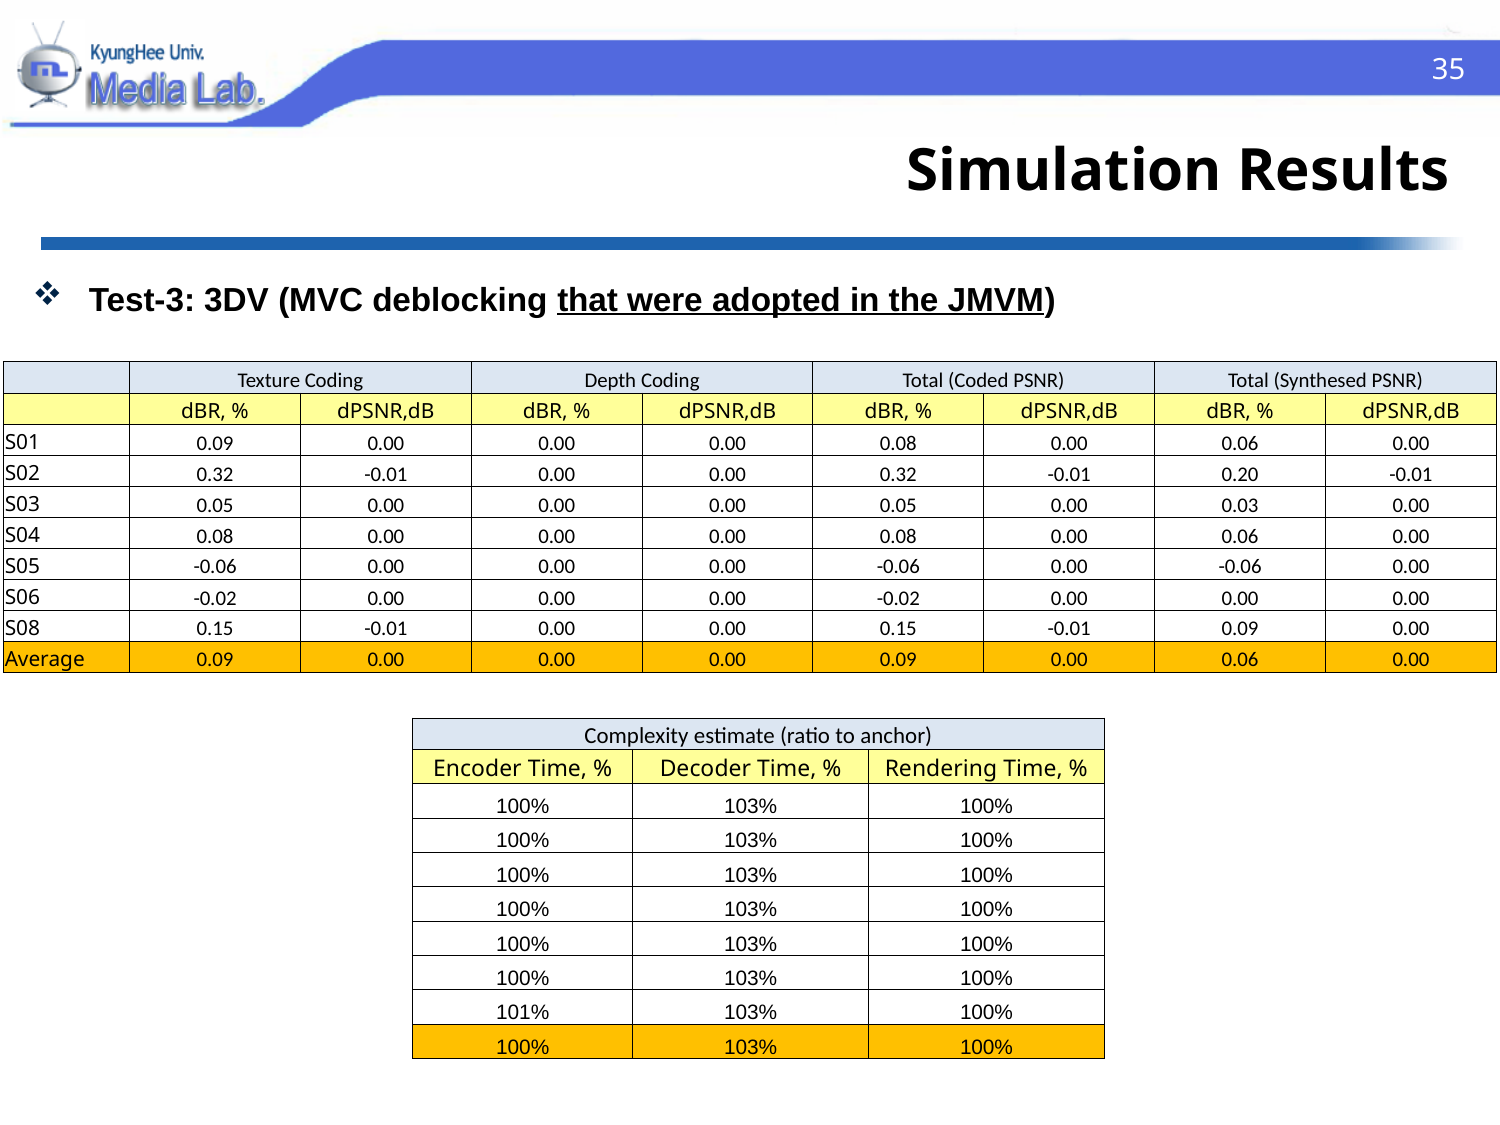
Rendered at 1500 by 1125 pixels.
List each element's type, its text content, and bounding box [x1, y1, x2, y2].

picture [0, 0, 1500, 138]
table_cell -0.02 [130, 580, 300, 610]
table_cell -0.01 [301, 611, 471, 641]
table_cell 0.00 [984, 487, 1154, 517]
table_cell 0.00 [643, 456, 812, 486]
table_cell 0.00 [301, 642, 471, 672]
table_cell 103% [633, 784, 868, 818]
table_cell -0.06 [130, 549, 300, 579]
table_header Depth Coding [472, 362, 812, 393]
table_cell 0.00 [984, 580, 1154, 610]
table_cell dPSNR,dB [301, 394, 471, 424]
table_cell Encoder Time, % [413, 750, 632, 783]
table_cell 0.09 [130, 642, 300, 672]
table_cell -0.01 [1326, 456, 1496, 486]
table_cell -0.01 [301, 456, 471, 486]
table_cell 101% [413, 990, 632, 1024]
table_cell 0.00 [1326, 642, 1496, 672]
table_cell 0.00 [1326, 518, 1496, 548]
table_header Complexity estimate (ratio to anchor) [413, 719, 1104, 749]
table_cell 0.00 [1326, 487, 1496, 517]
table_header [4, 362, 129, 393]
table_cell dBR, % [130, 394, 300, 424]
table_cell 0.00 [984, 425, 1154, 455]
table_cell 0.06 [1155, 518, 1325, 548]
table_cell dBR, % [472, 394, 642, 424]
table_cell 0.00 [301, 580, 471, 610]
table_cell 100% [869, 922, 1104, 955]
table_cell Decoder Time, % [633, 750, 868, 783]
table_cell 0.03 [1155, 487, 1325, 517]
table_cell 0.20 [1155, 456, 1325, 486]
table_cell 0.00 [301, 425, 471, 455]
table_cell -0.06 [813, 549, 983, 579]
table_cell 0.32 [813, 456, 983, 486]
table_header Texture Coding [130, 362, 471, 393]
table_cell 0.15 [813, 611, 983, 641]
table_cell 0.00 [301, 518, 471, 548]
table_cell 103% [633, 819, 868, 852]
table_cell dBR, % [1155, 394, 1325, 424]
table_cell S02 [4, 456, 129, 486]
table_cell 100% [869, 956, 1104, 989]
table_cell 0.00 [984, 518, 1154, 548]
table_cell dPSNR,dB [984, 394, 1154, 424]
table_cell -0.06 [1155, 549, 1325, 579]
table_cell 103% [633, 922, 868, 955]
table_cell 0.05 [813, 487, 983, 517]
table_cell 100% [413, 922, 632, 955]
table_cell 0.00 [472, 456, 642, 486]
table_cell Average [4, 642, 129, 672]
table_cell 103% [633, 887, 868, 921]
table_cell 0.00 [643, 549, 812, 579]
table_cell 0.00 [301, 549, 471, 579]
table_cell 0.32 [130, 456, 300, 486]
picture [41, 237, 1500, 250]
table_cell 0.00 [472, 487, 642, 517]
table_cell 100% [413, 956, 632, 989]
table_cell S01 [4, 425, 129, 455]
table_cell S05 [4, 549, 129, 579]
table_cell 0.09 [130, 425, 300, 455]
table_cell 0.00 [472, 425, 642, 455]
table_cell 0.00 [1155, 580, 1325, 610]
table_cell 100% [413, 1025, 632, 1058]
table_cell -0.01 [984, 611, 1154, 641]
table_cell 0.00 [472, 642, 642, 672]
table_cell 0.00 [301, 487, 471, 517]
table_cell 100% [869, 784, 1104, 818]
table_cell 0.00 [472, 611, 642, 641]
table_cell -0.01 [984, 456, 1154, 486]
table_cell 0.00 [643, 611, 812, 641]
table_cell 0.00 [472, 549, 642, 579]
table_cell 0.09 [1155, 611, 1325, 641]
table_cell 0.00 [643, 425, 812, 455]
table_cell 100% [869, 990, 1104, 1024]
table_cell [4, 394, 129, 424]
table_cell 100% [413, 819, 632, 852]
table_cell S03 [4, 487, 129, 517]
table_header Total (Synthesed PSNR) [1155, 362, 1496, 393]
list Test-3: 3DV (MVC deblocking that were adopted in the JMVM) [17, 262, 1483, 361]
table_cell 0.05 [130, 487, 300, 517]
table_cell 0.00 [1326, 549, 1496, 579]
table_cell 0.00 [472, 580, 642, 610]
slide_number 35 [1403, 42, 1481, 93]
table_cell 100% [869, 853, 1104, 886]
table_cell 0.08 [813, 518, 983, 548]
table_cell 103% [633, 853, 868, 886]
table_cell 103% [633, 990, 868, 1024]
table_cell 0.00 [984, 549, 1154, 579]
table_cell S04 [4, 518, 129, 548]
list Test-3: 3DV (MVC deblocking that were adopted in the JMVM) [17, 673, 1483, 1107]
table_cell 100% [413, 853, 632, 886]
title Simulation Results [312, 101, 1465, 233]
table_cell 103% [633, 1025, 868, 1058]
table_cell 100% [869, 887, 1104, 921]
table_cell 0.00 [1326, 611, 1496, 641]
table_header Total (Coded PSNR) [813, 362, 1154, 393]
table_cell dPSNR,dB [1326, 394, 1496, 424]
table_cell 100% [413, 784, 632, 818]
table_cell S08 [4, 611, 129, 641]
table_cell 100% [869, 1025, 1104, 1058]
table_cell 0.15 [130, 611, 300, 641]
table_cell 0.00 [643, 518, 812, 548]
table_cell Rendering Time, % [869, 750, 1104, 783]
table_cell 0.00 [1326, 580, 1496, 610]
table_cell 0.00 [643, 580, 812, 610]
table_cell 0.08 [130, 518, 300, 548]
table_cell 0.09 [813, 642, 983, 672]
table_cell 103% [633, 956, 868, 989]
table_cell dPSNR,dB [643, 394, 812, 424]
table_cell 100% [413, 887, 632, 921]
table_cell 0.06 [1155, 642, 1325, 672]
table_cell dBR, % [813, 394, 983, 424]
table_cell 0.00 [984, 642, 1154, 672]
table_cell S06 [4, 580, 129, 610]
table_cell -0.02 [813, 580, 983, 610]
table_cell 0.08 [813, 425, 983, 455]
table_cell 100% [869, 819, 1104, 852]
table_cell 0.00 [1326, 425, 1496, 455]
table_cell 0.00 [643, 642, 812, 672]
table_cell 0.00 [472, 518, 642, 548]
table_cell 0.00 [643, 487, 812, 517]
table_cell 0.06 [1155, 425, 1325, 455]
